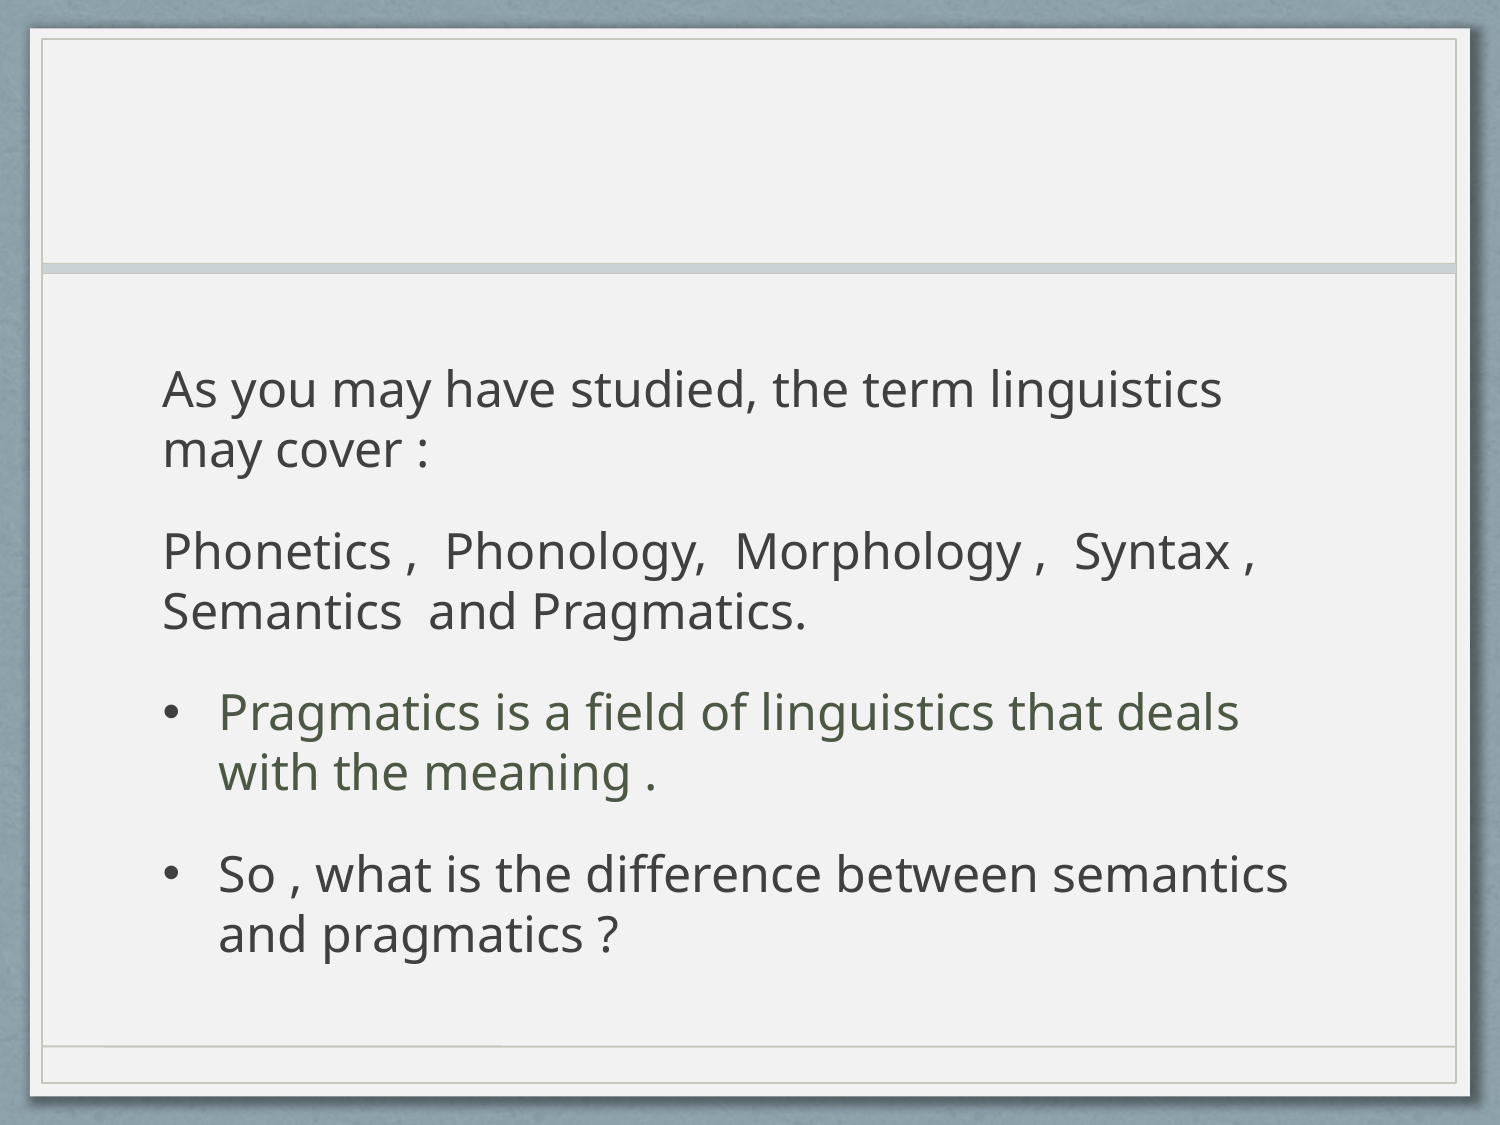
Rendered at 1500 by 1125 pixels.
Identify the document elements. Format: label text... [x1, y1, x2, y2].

list As you may have studied, the term linguistics may cover : Phonetics , Phonology, Morphology , Syntax , Semantics and Pragmatics. Pragmatics is a field of linguistics that deals with the meaning . So , what is the difference between semantics and pragmatics ? [147, 350, 1353, 995]
